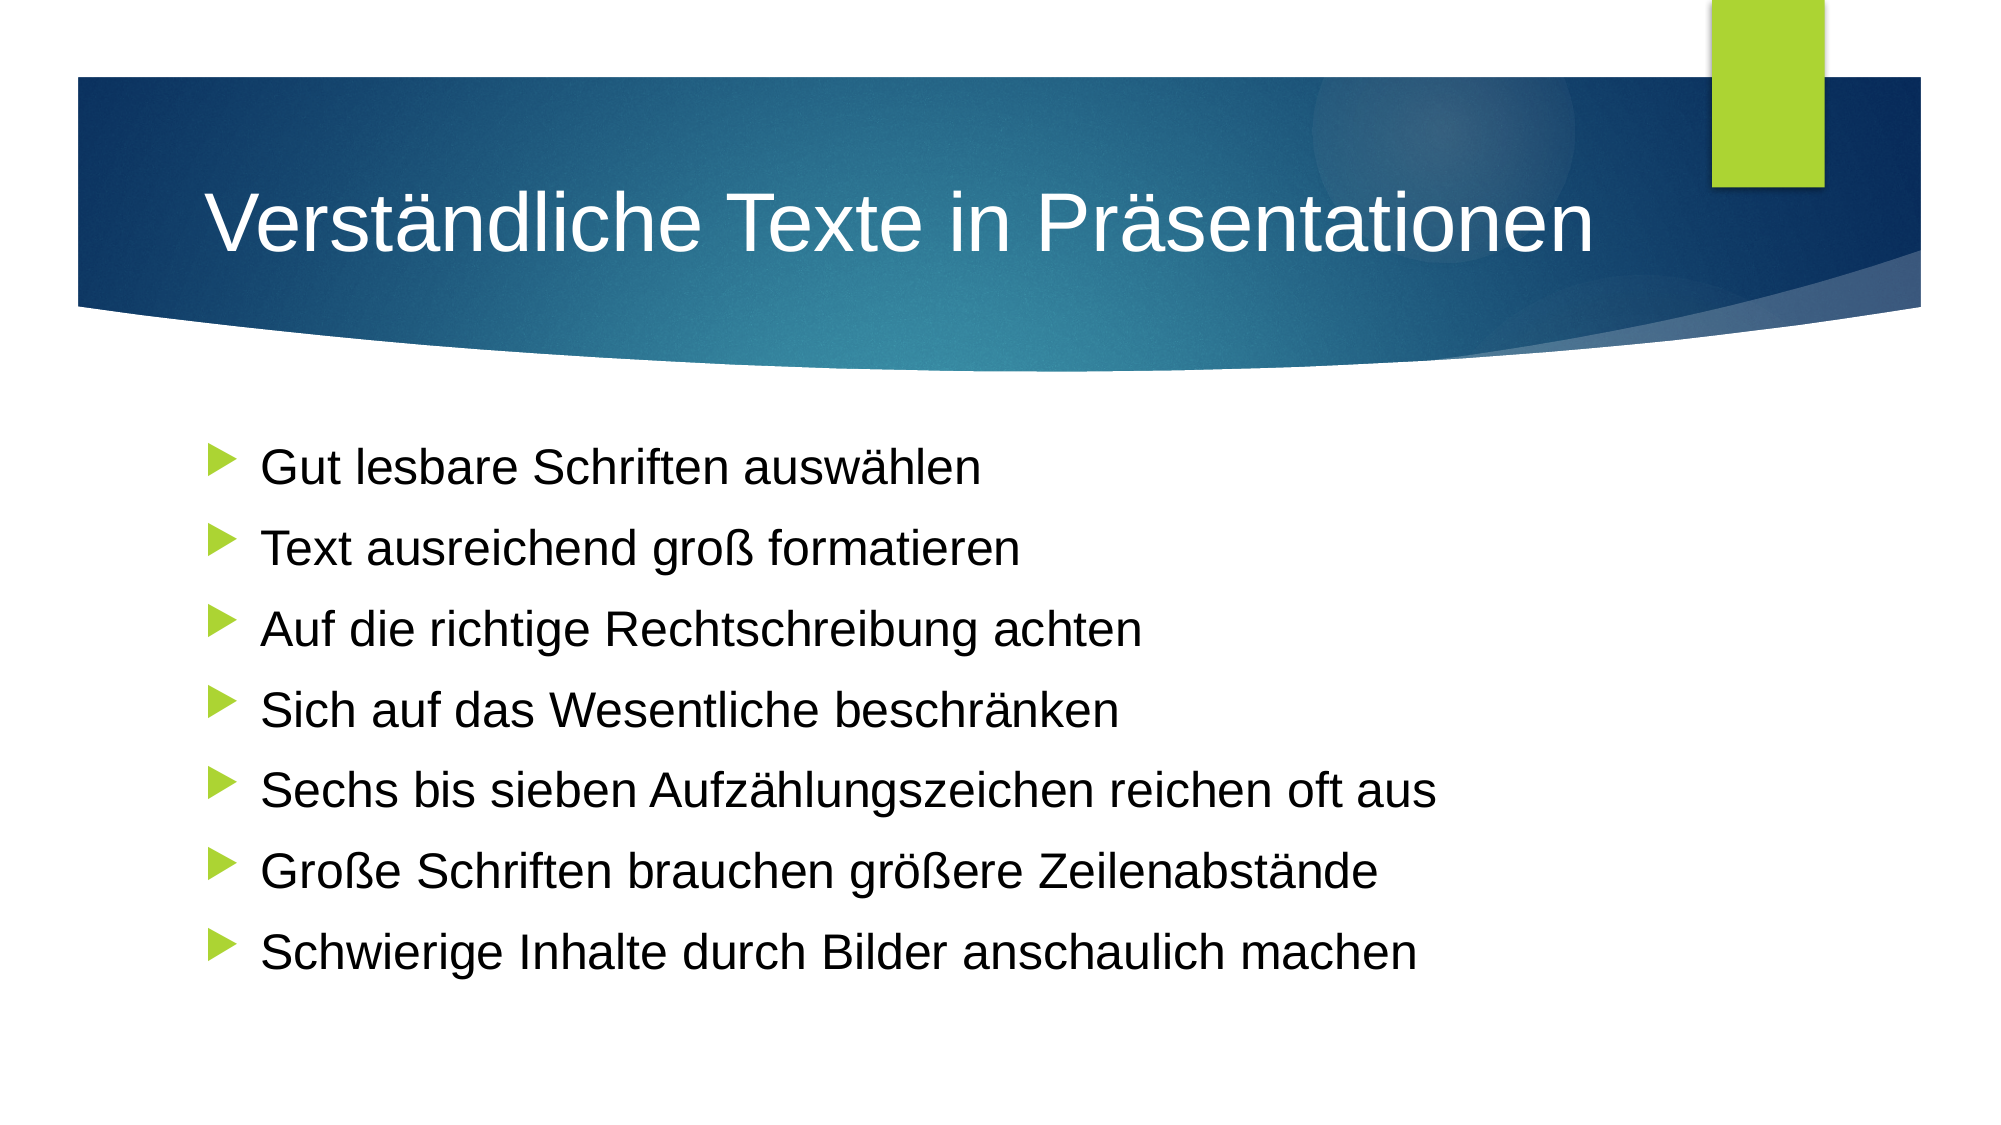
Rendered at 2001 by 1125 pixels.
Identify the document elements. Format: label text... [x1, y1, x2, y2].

list Gut lesbare Schriften auswählen Text ausreichend groß formatieren Auf die richtige Rechtschreibung achten Sich auf das Wesentliche beschränken Sechs bis sieben Aufzählungszeichen reichen oft aus Große Schriften brauchen größere Zeilenabstände Schwierige Inhalte durch Bilder anschaulich machen [189, 427, 1869, 1052]
title Verständliche Texte in Präsentationen [189, 159, 1923, 276]
